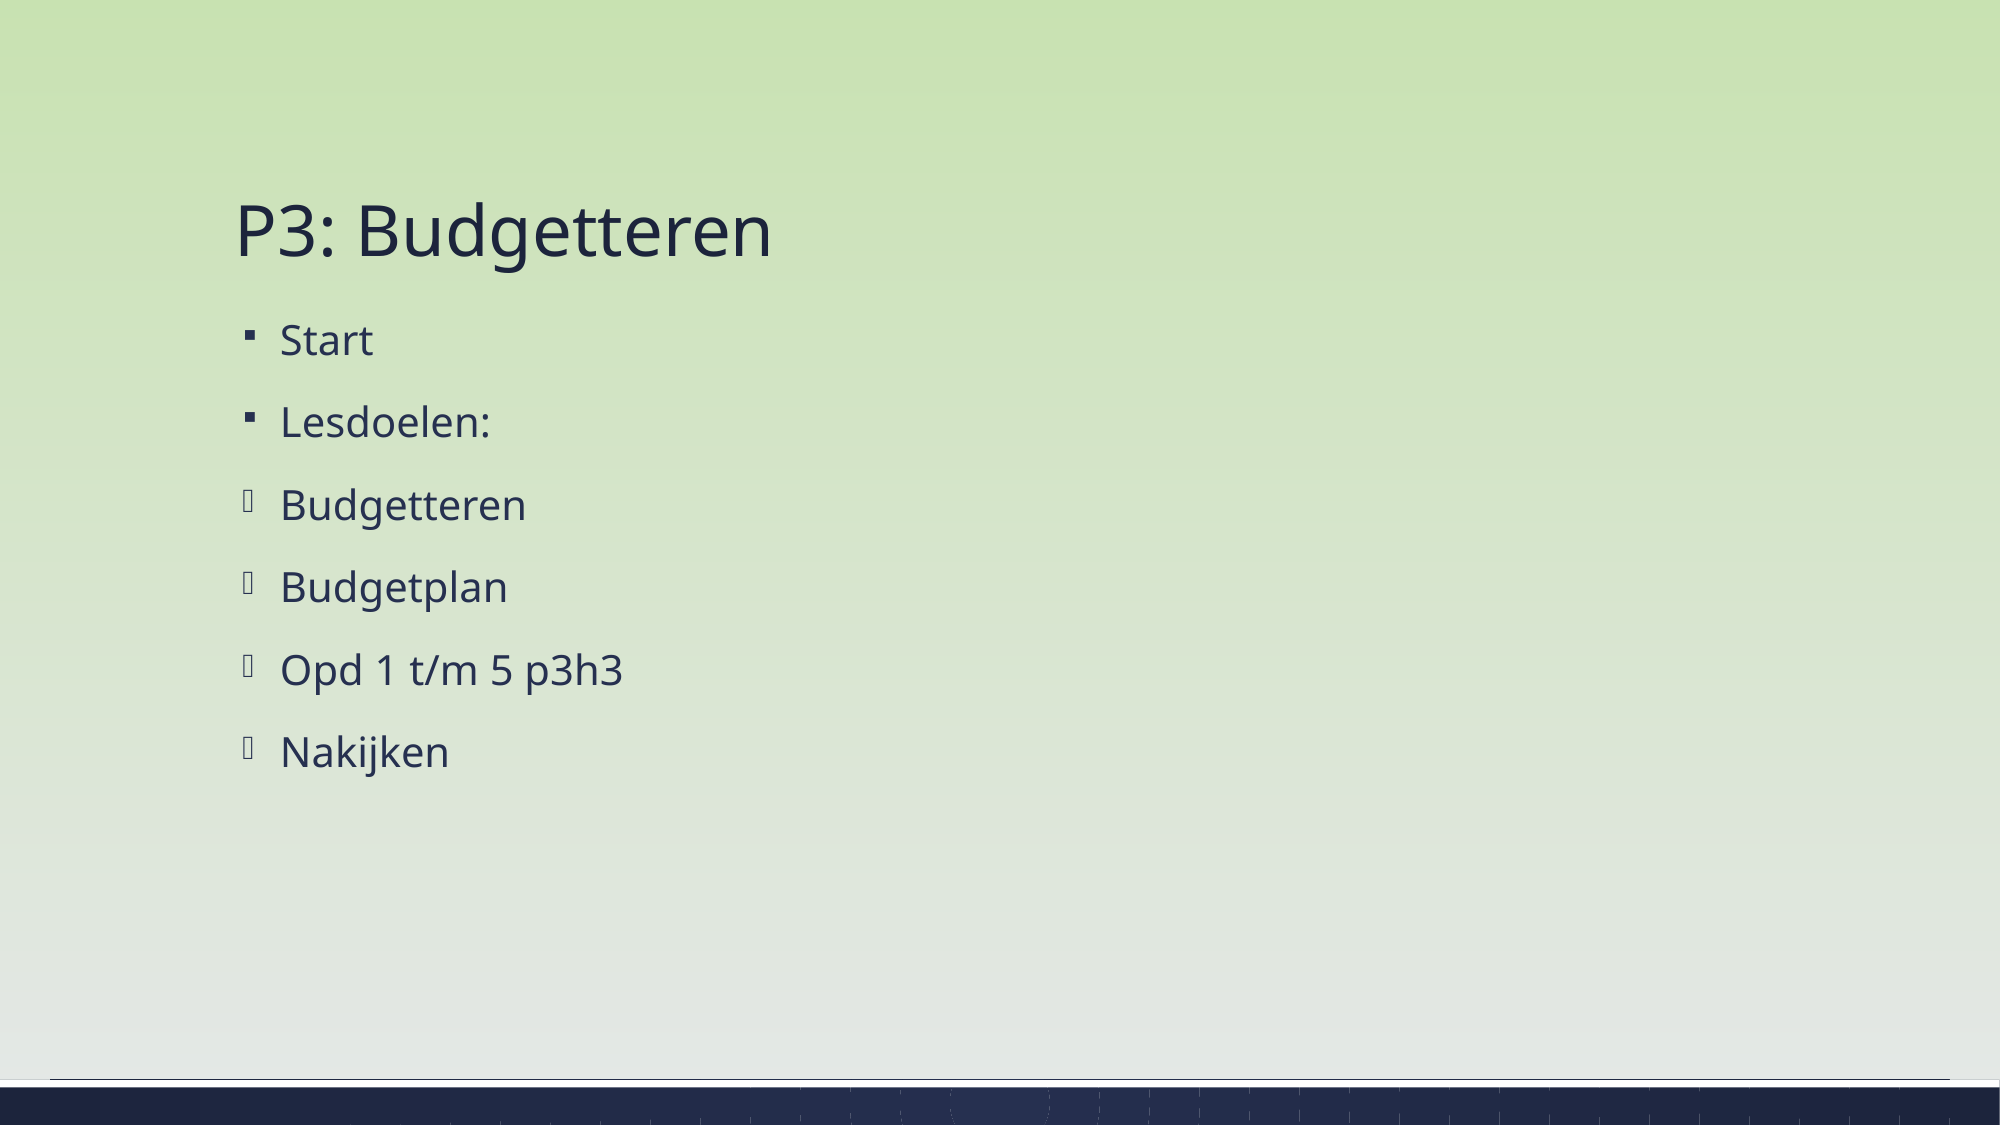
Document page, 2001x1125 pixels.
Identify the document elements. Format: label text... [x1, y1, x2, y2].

list Start Lesdoelen: Budgetteren Budgetplan Opd 1 t/m 5 p3h3 Nakijken [219, 311, 1780, 990]
title P3: Budgetteren [219, 76, 1780, 279]
